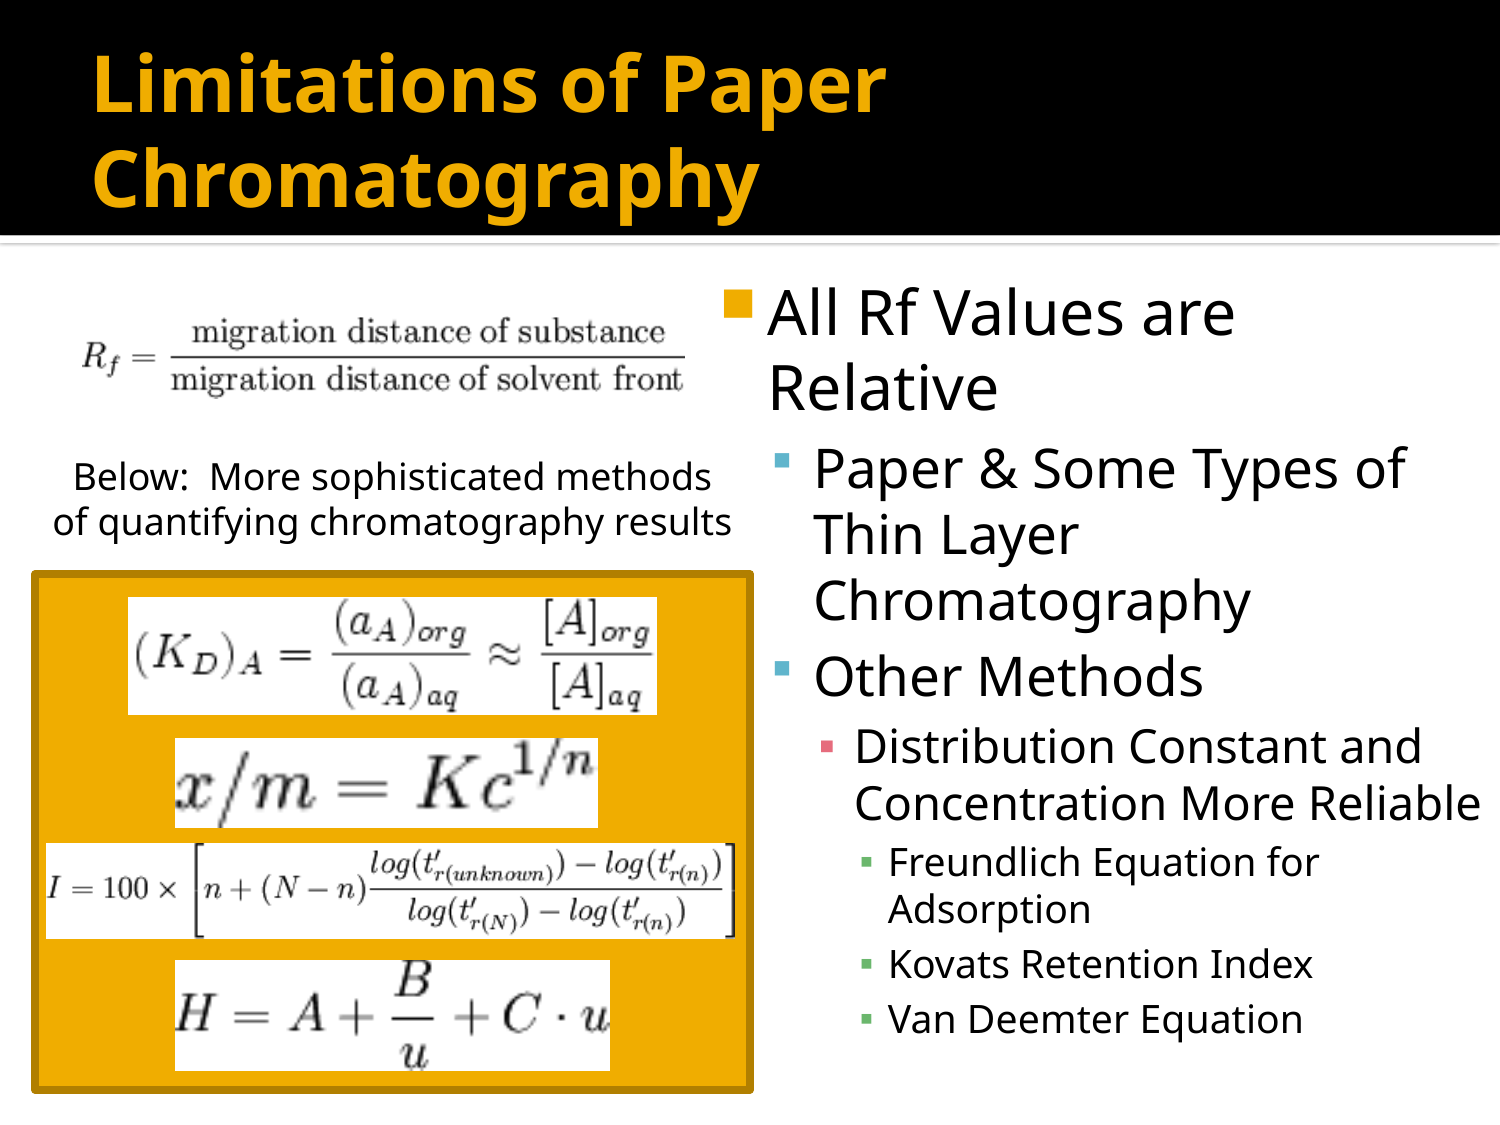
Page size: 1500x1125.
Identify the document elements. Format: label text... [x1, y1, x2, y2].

list All Rf Values are Relative Paper & Some Types of Thin Layer Chromatography Other Methods Distribution Constant and Concentration More Reliable Freundlich Equation for Adsorption Kovats Retention Index Van Deemter Equation [691, 257, 1500, 1102]
picture [46, 843, 735, 940]
text_box Below: More sophisticated methods of quantifying chromatography results [35, 445, 750, 550]
picture [128, 597, 657, 715]
picture [175, 738, 598, 828]
title Limitations of Paper Chromatography [75, 25, 1425, 231]
text_box [31, 570, 691, 1094]
picture [81, 316, 685, 399]
picture [175, 960, 610, 1071]
